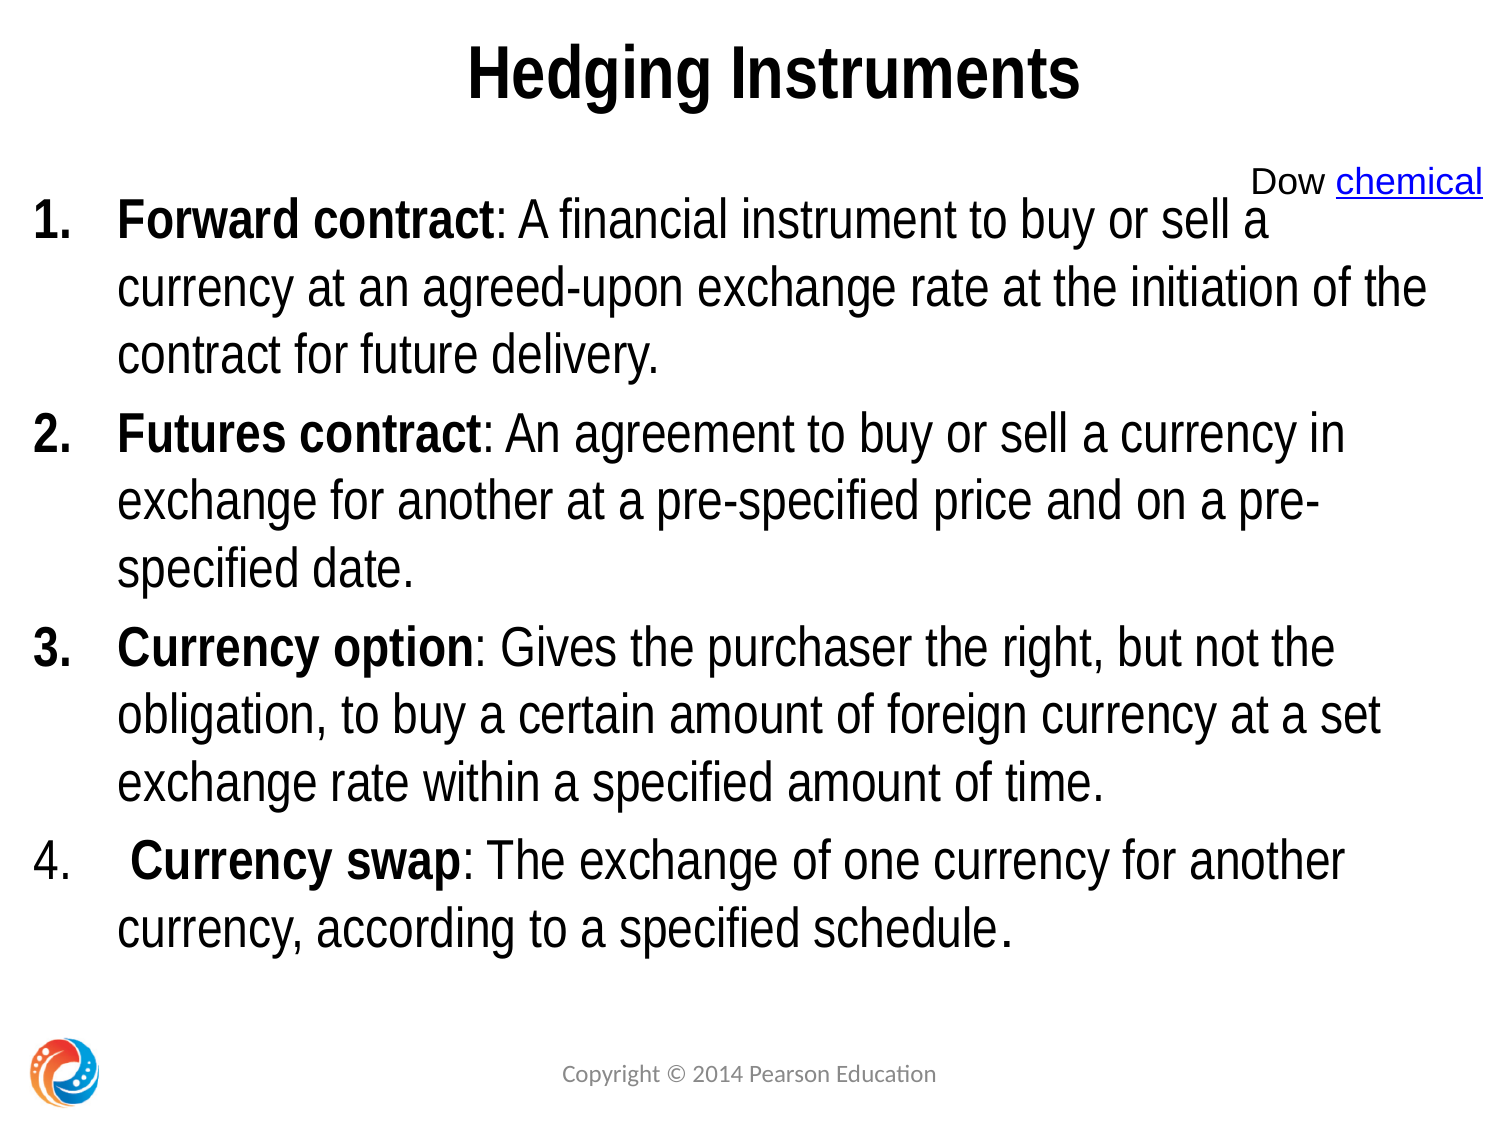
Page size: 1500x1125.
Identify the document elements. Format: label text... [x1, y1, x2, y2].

picture [23, 1032, 105, 1111]
title Hedging Instruments [137, 0, 1413, 138]
subtitle Forward contract: A financial instrument to buy or sell a currency at an agreed-upon exchange rate at the initiation of the contract for future delivery. Futures contract: An agreement to buy or sell a currency in exchange for another at a pre-specified price and on a pre-specified date. Currency option: Gives the purchaser the right, but not the obligation, to buy a certain amount of foreign currency at a set exchange rate within a specified amount of time. Currency swap: The exchange of one currency for another currency, according to a specified schedule. [18, 174, 1469, 1001]
footer Copyright © 2014 Pearson Education [512, 1042, 988, 1103]
text_box Dow chemical [1235, 149, 1499, 210]
